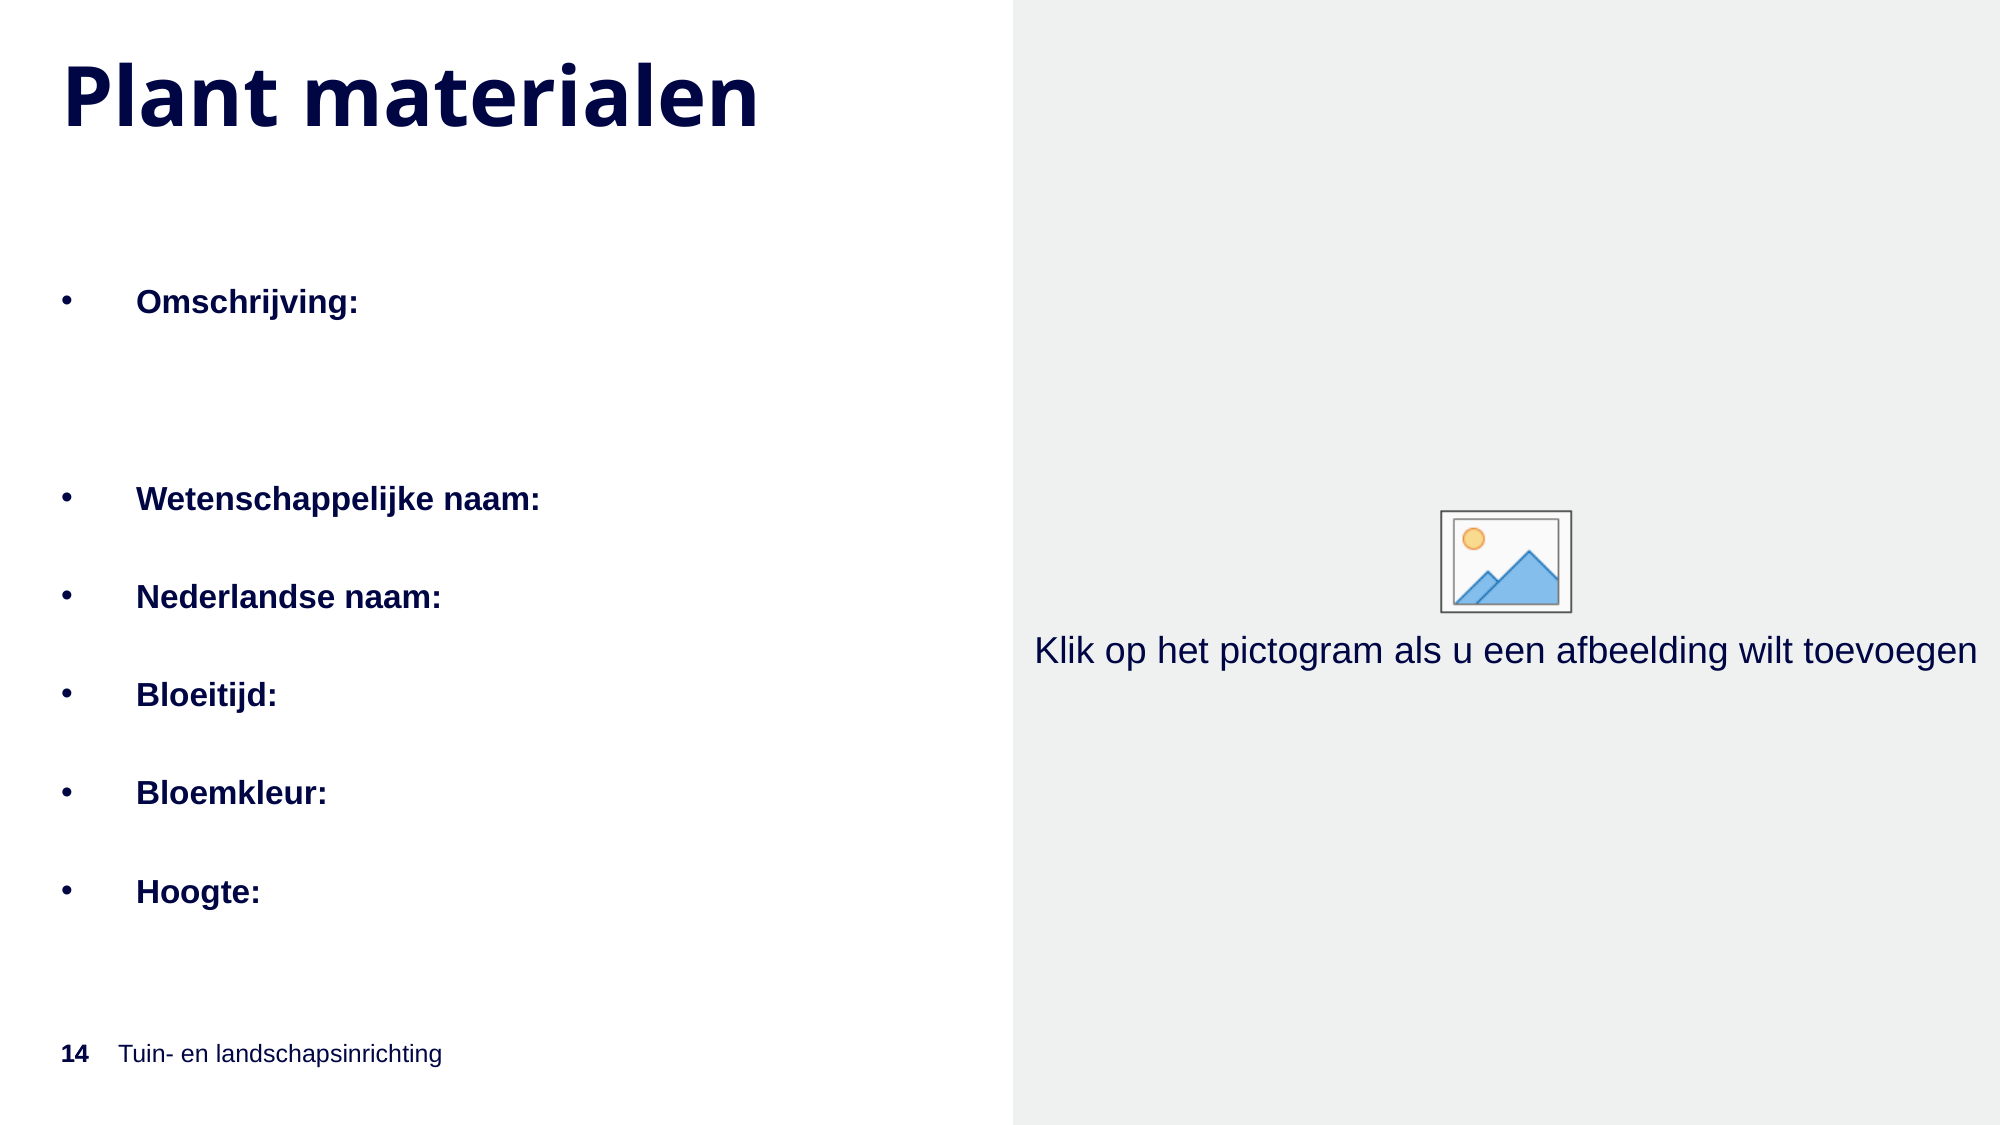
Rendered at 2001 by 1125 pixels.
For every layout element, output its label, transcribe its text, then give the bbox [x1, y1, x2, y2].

title Plant materialen [60, 48, 987, 239]
picture [1012, 0, 2000, 1125]
slide_number 14 [60, 1037, 113, 1073]
list Omschrijving: Wetenschappelijke naam: Nederlandse naam: Bloeitijd: Bloemkleur: Hoogte: [60, 280, 987, 1006]
footer Tuin- en landschapsinrichting [118, 1037, 987, 1073]
